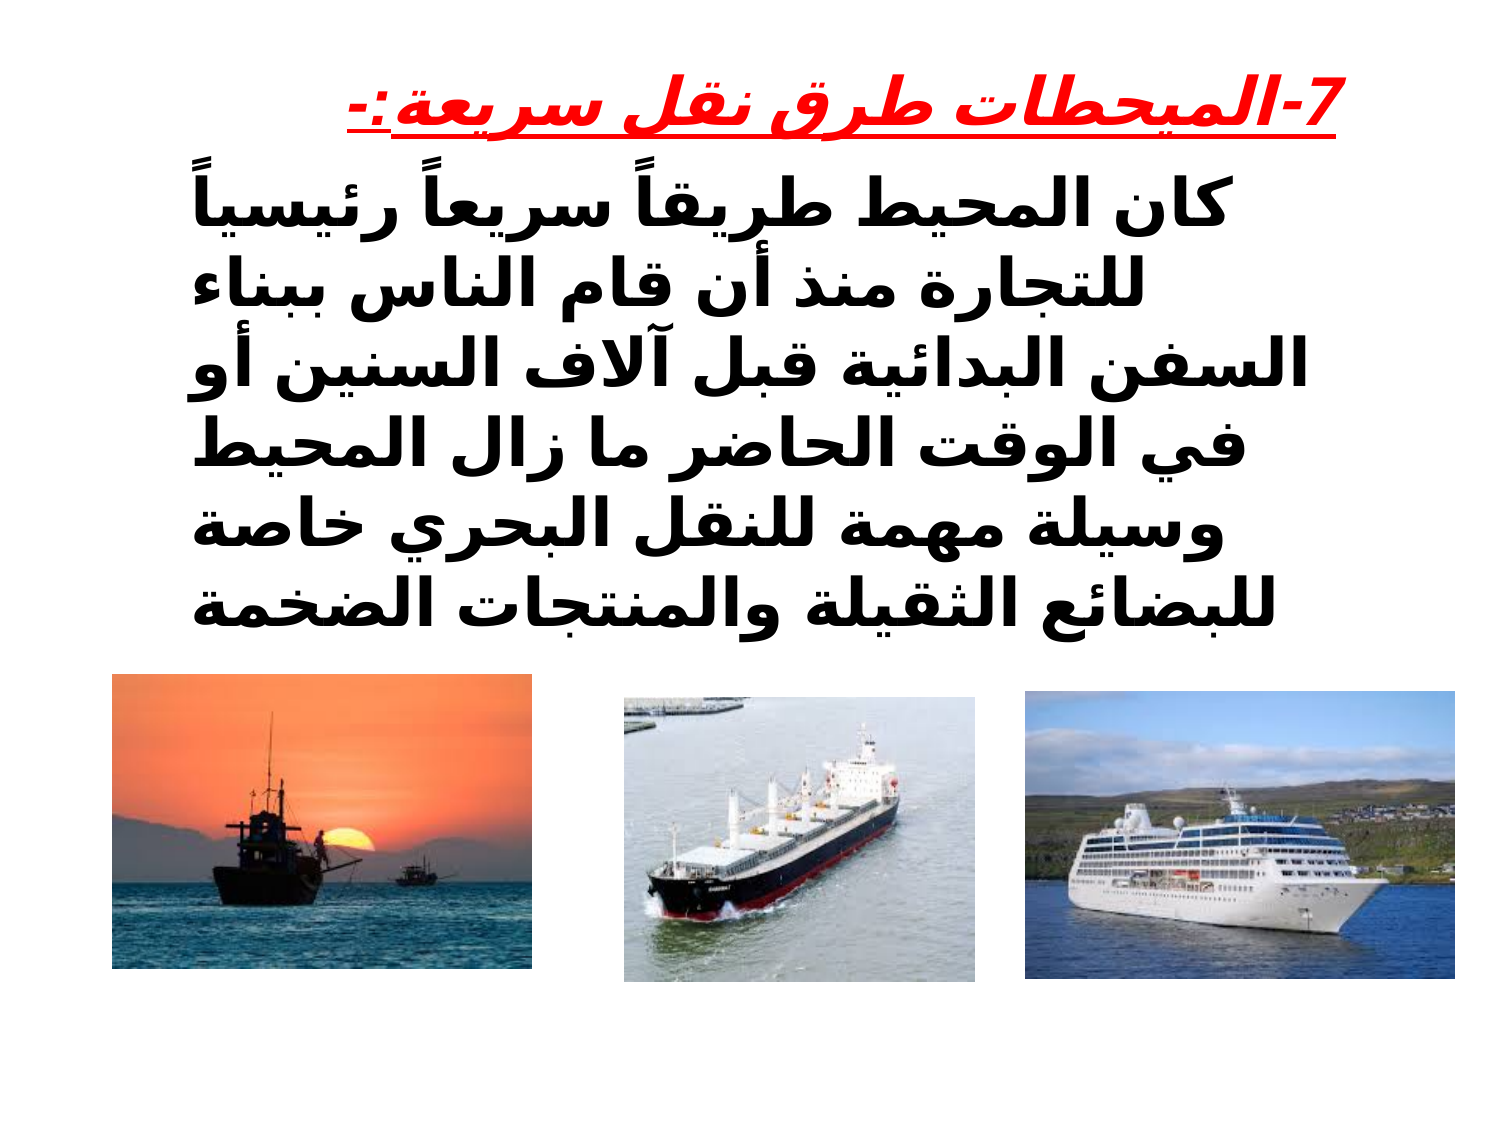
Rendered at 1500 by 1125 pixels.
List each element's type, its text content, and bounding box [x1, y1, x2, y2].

picture [1024, 691, 1455, 980]
picture [112, 674, 532, 969]
text_box 7-الميحطات طرق نقل سريعة:- كان المحيط طريقاً سريعاً رئيسياً للتجارة منذ أن قام الناس ببناء السفن البدائية قبل آلاف السنين أو في الوقت الحاضر ما زال المحيط وسيلة مهمة للنقل البحري خاصة للبضائع الثقيلة والمنتجات الضخمة [176, 39, 1352, 647]
picture [624, 697, 976, 983]
